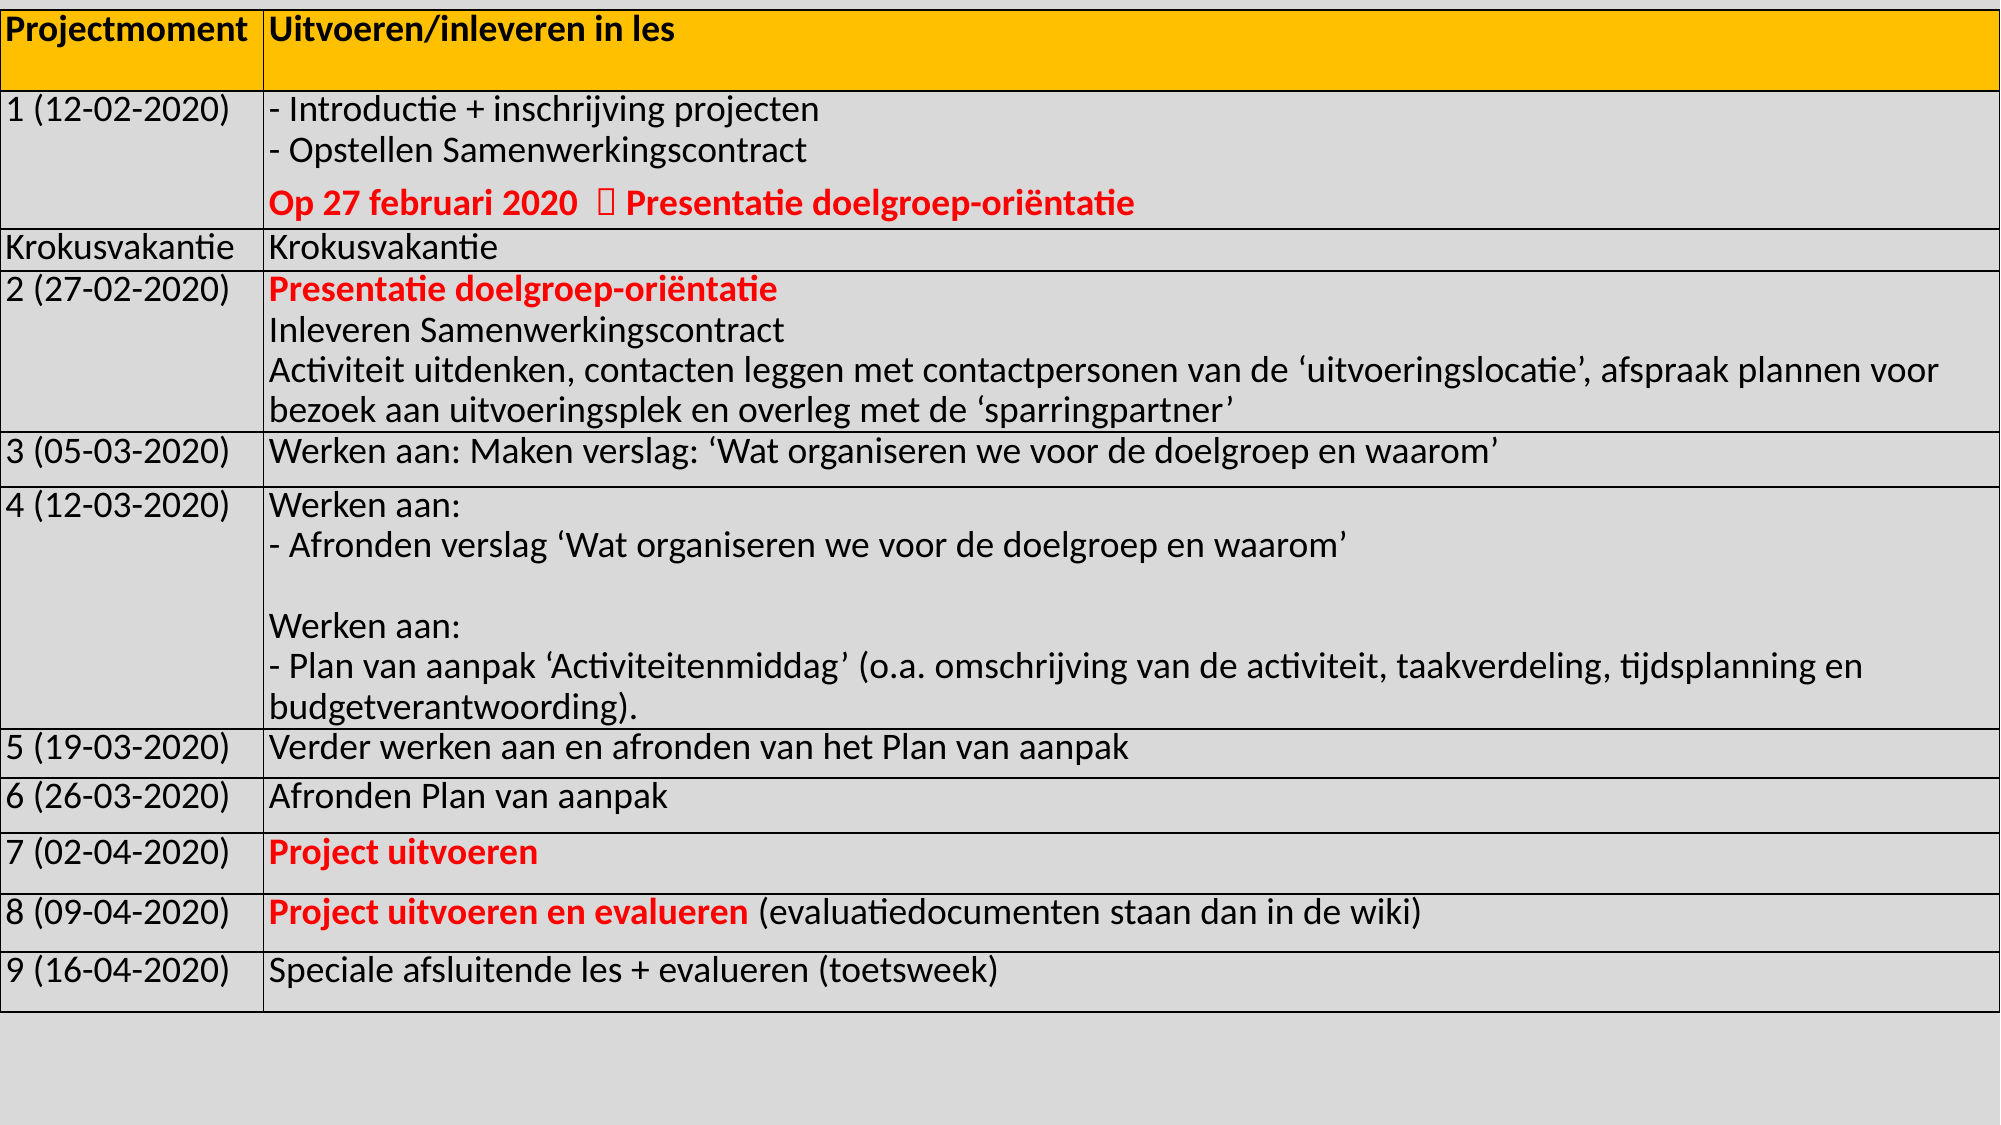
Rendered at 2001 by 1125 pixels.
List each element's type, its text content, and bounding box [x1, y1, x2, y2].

table_cell 2 (27-02-2020) [1, 272, 263, 431]
table_cell - Introductie + inschrijving projecten - Opstellen Samenwerkingscontract Op 27 februari 2020  Presentatie doelgroep-oriëntatie [264, 92, 1999, 228]
table_cell 8 (09-04-2020) [1, 895, 263, 951]
table_cell Krokusvakantie [1, 230, 263, 270]
table_header Projectmoment [1, 11, 263, 90]
table_cell Werken aan: - Afronden verslag ‘Wat organiseren we voor de doelgroep en waarom’ Werken aan: - Plan van aanpak ‘Activiteitenmiddag’ (o.a. omschrijving van de activiteit, taakverdeling, tijdsplanning en budgetverantwoording). [264, 488, 1999, 728]
table_cell Werken aan: Maken verslag: ‘Wat organiseren we voor de doelgroep en waarom’ [264, 433, 1999, 486]
table_cell 4 (12-03-2020) [1, 488, 263, 728]
table_header Uitvoeren/inleveren in les [264, 11, 1999, 90]
table_cell Project uitvoeren en evalueren (evaluatiedocumenten staan dan in de wiki) [264, 895, 1999, 951]
table_cell Verder werken aan en afronden van het Plan van aanpak [264, 730, 1999, 777]
table_cell Krokusvakantie [264, 230, 1999, 270]
table_cell 1 (12-02-2020) [1, 92, 263, 228]
table_cell Speciale afsluitende les + evalueren (toetsweek) [264, 953, 1999, 1011]
table_cell Presentatie doelgroep-oriëntatie Inleveren Samenwerkingscontract Activiteit uitdenken, contacten leggen met contactpersonen van de ‘uitvoeringslocatie’, afspraak plannen voor bezoek aan uitvoeringsplek en overleg met de ‘sparringpartner’ [264, 272, 1999, 431]
table_cell Afronden Plan van aanpak [264, 779, 1999, 832]
table_cell 5 (19-03-2020) [1, 730, 263, 777]
table_cell 6 (26-03-2020) [1, 779, 263, 832]
table_cell 3 (05-03-2020) [1, 433, 263, 486]
table_cell Project uitvoeren [264, 834, 1999, 893]
table_cell 9 (16-04-2020) [1, 953, 263, 1011]
table_cell 7 (02-04-2020) [1, 834, 263, 893]
